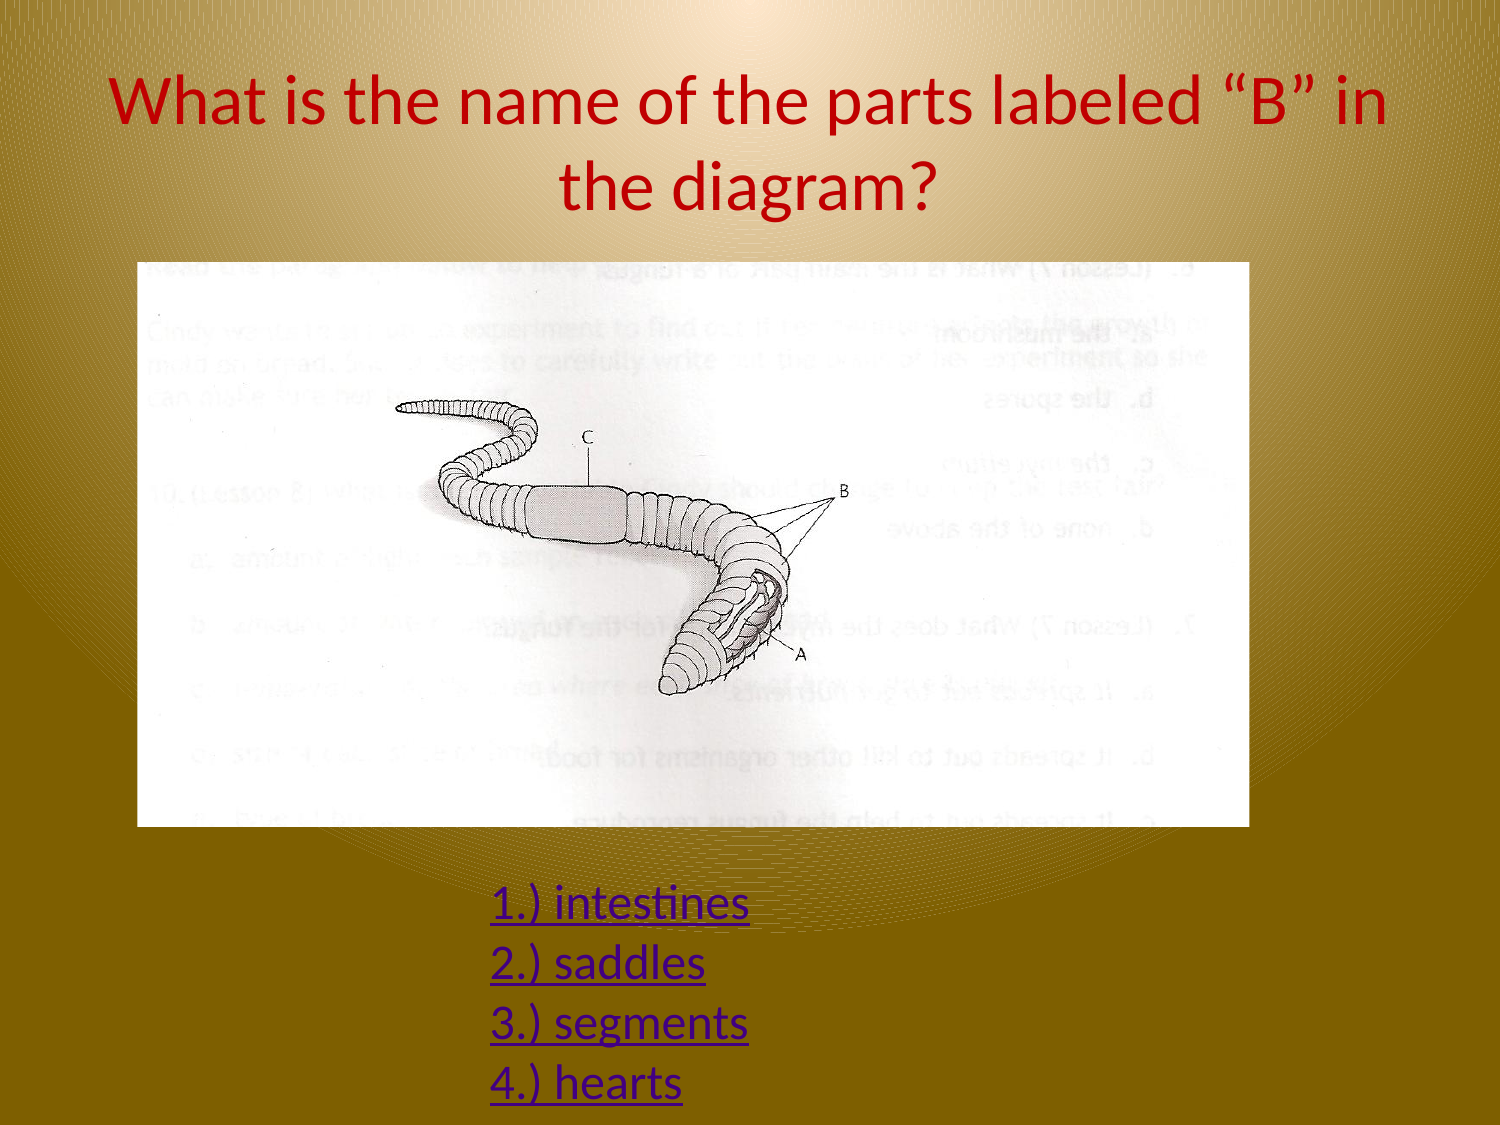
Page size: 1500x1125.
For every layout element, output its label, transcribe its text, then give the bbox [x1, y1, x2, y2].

text_box 1.) intestines 2.) saddles 3.) segments 4.) hearts [474, 862, 1138, 1118]
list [137, 262, 1250, 827]
title What is the name of the parts labeled “B” in the diagram? [75, 45, 1425, 233]
